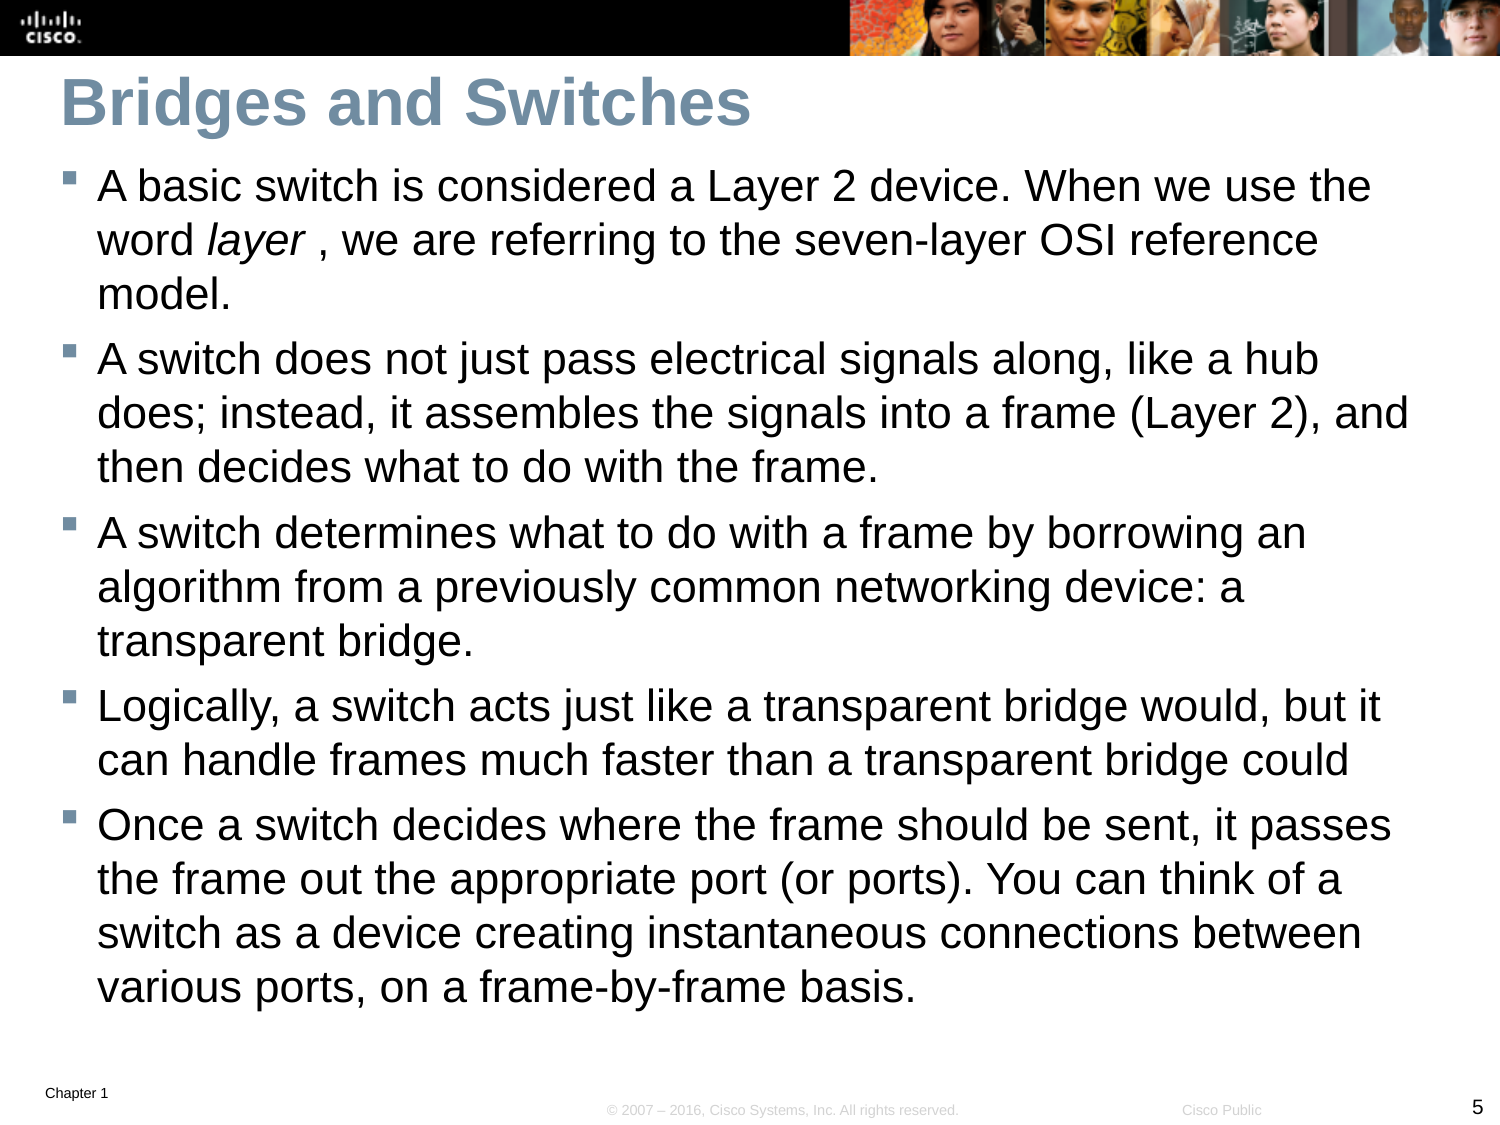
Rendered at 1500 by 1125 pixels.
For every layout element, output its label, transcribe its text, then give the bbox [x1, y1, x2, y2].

picture [0, 0, 1500, 56]
list A basic switch is considered a Layer 2 device. When we use the word layer , we are referring to the seven-layer OSI reference model. A switch does not just pass electrical signals along, like a hub does; instead, it assembles the signals into a frame (Layer 2), and then decides what to do with the frame. A switch determines what to do with a frame by borrowing an algorithm from a previously common networking device: a transparent bridge. Logically, a switch acts just like a transparent bridge would, but it can handle frames much faster than a transparent bridge could Once a switch decides where the frame should be sent, it passes the frame out the appropriate port (or ports). You can think of a switch as a device creating instantaneous connections between various ports, on a frame-by-frame basis. [45, 149, 1444, 1037]
title Bridges and Switches [45, 59, 1444, 149]
